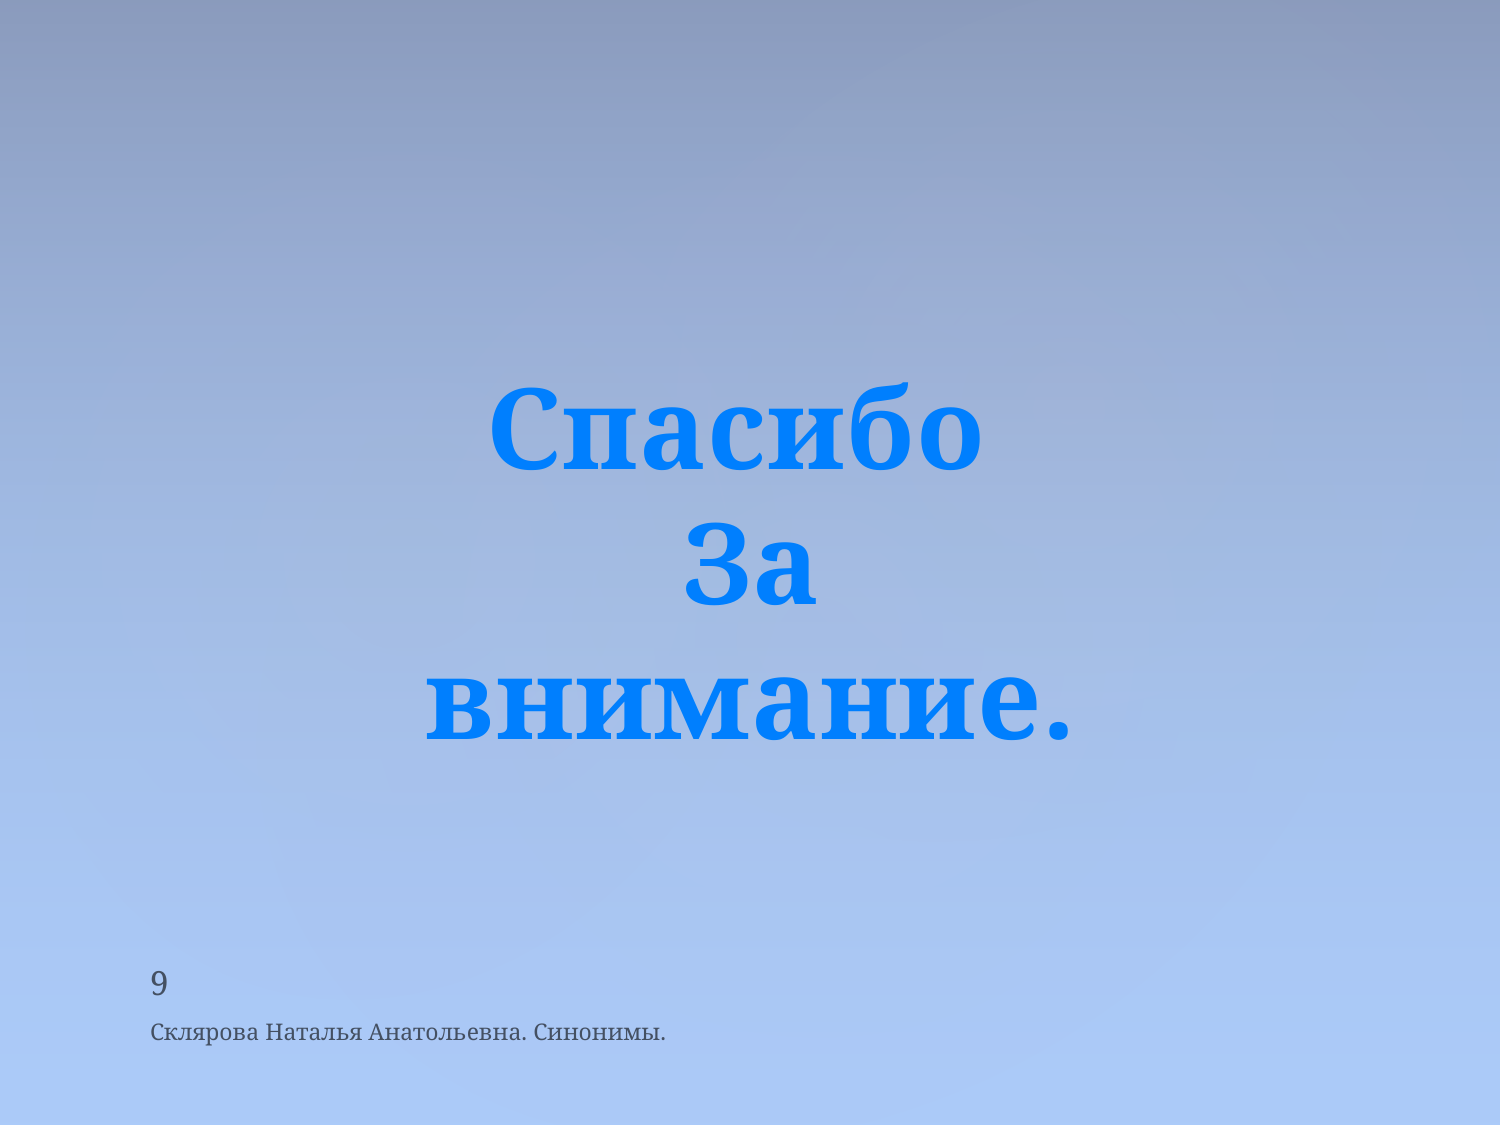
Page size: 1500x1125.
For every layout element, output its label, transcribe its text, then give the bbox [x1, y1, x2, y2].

slide_number 9 [135, 958, 485, 1009]
footer Склярова Наталья Анатольевна. Синонимы. [135, 1009, 885, 1070]
text_box Спасибо За внимание. [380, 349, 1123, 770]
